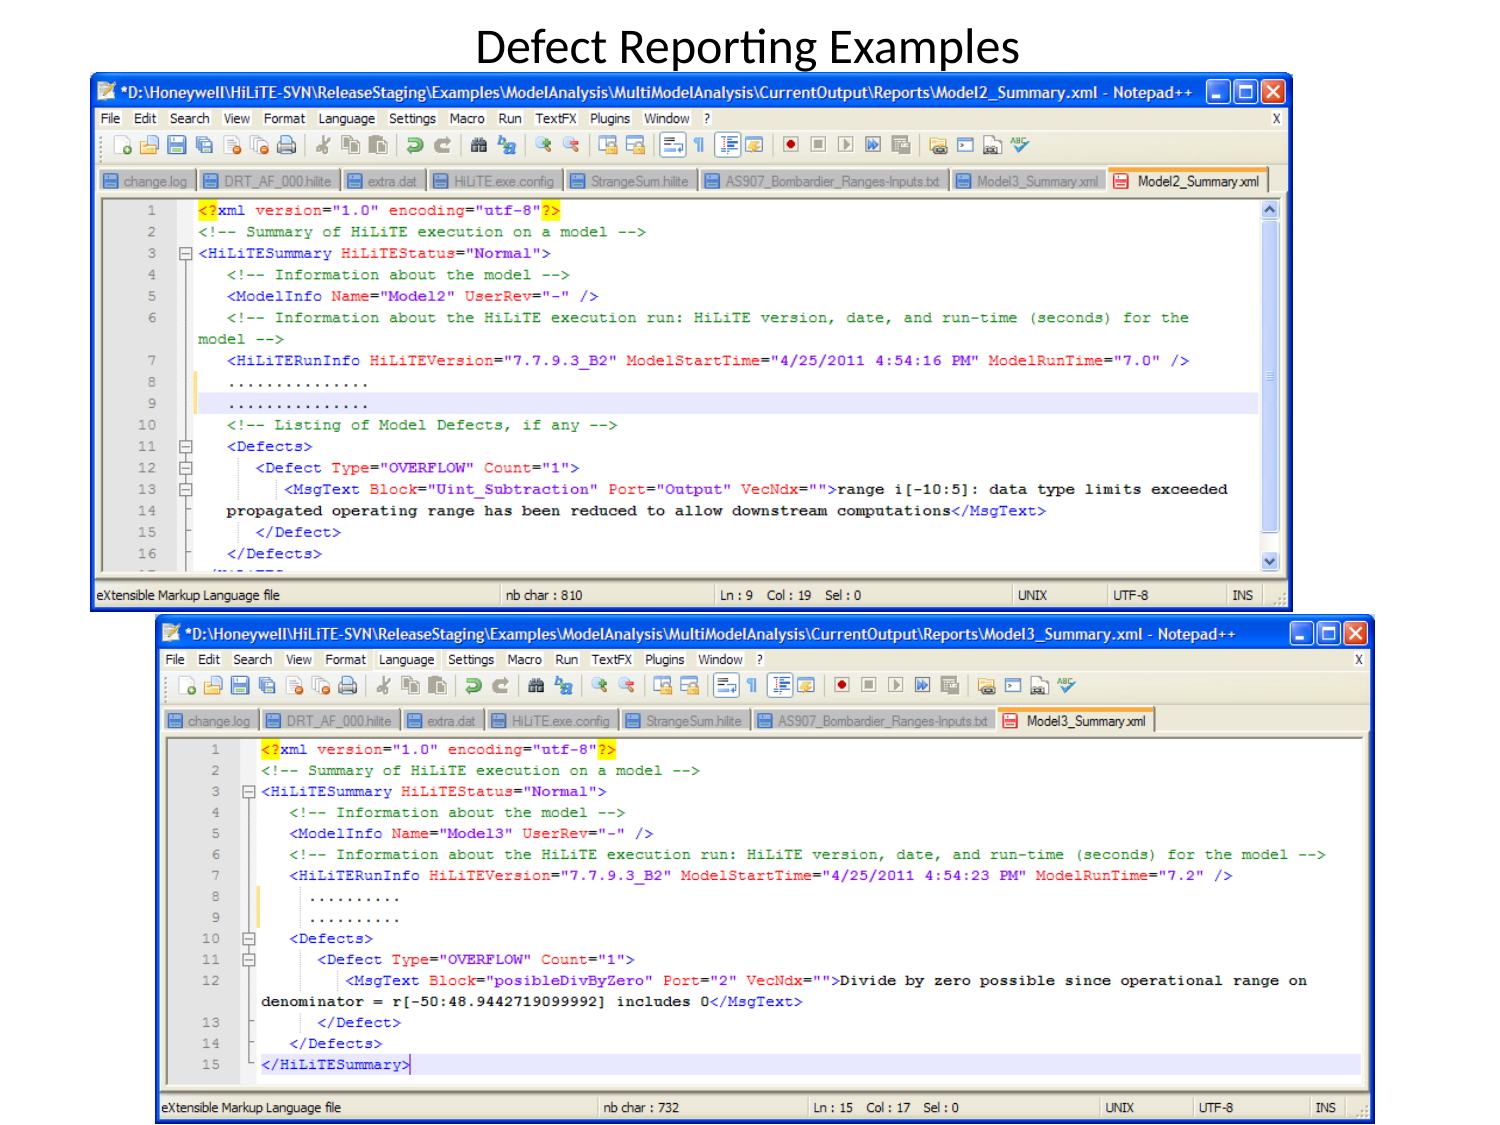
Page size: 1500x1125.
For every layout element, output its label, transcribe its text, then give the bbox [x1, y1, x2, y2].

picture [154, 613, 1375, 1125]
picture [90, 71, 1293, 612]
title Defect Reporting Examples [72, 2, 1424, 84]
